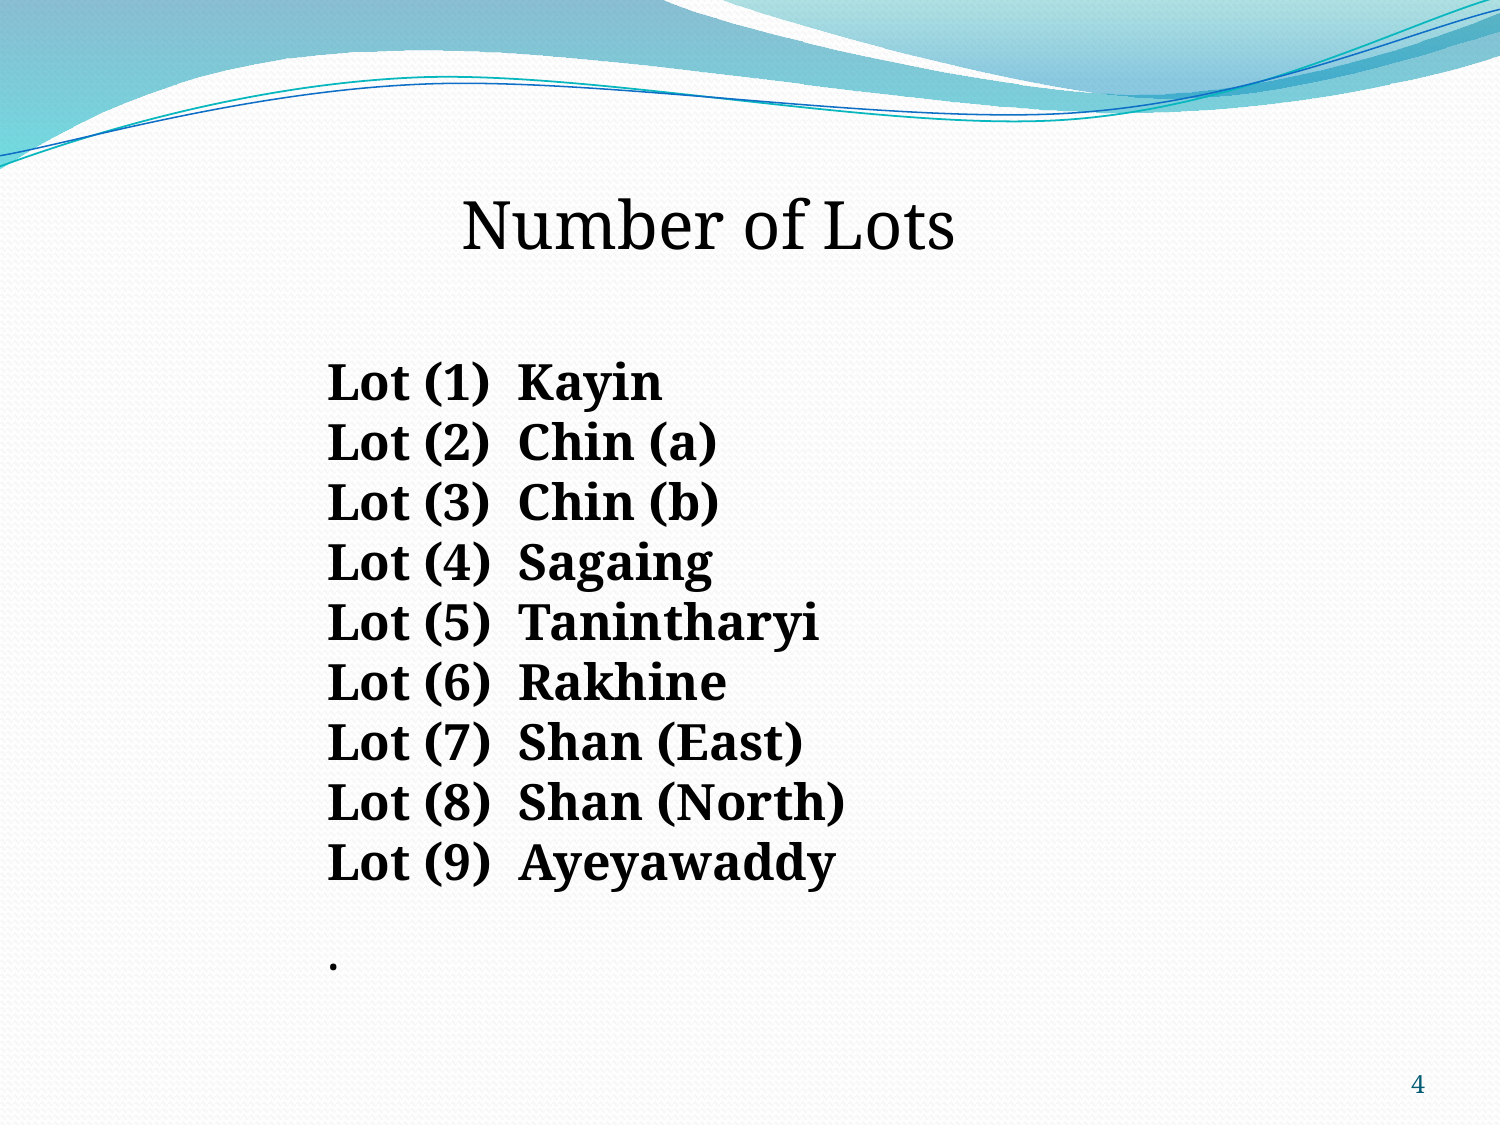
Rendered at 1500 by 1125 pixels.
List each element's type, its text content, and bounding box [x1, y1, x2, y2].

text_box Lot (1) Kayin Lot (2) Chin (a) Lot (3) Chin (b) Lot (4) Sagaing Lot (5) Tanintharyi Lot (6) Rakhine Lot (7) Shan (East) Lot (8) Shan (North) Lot (9) Ayeyawaddy . [312, 247, 1500, 989]
slide_number 4 [1299, 1042, 1425, 1103]
text_box Number of Lots [4, 135, 1454, 367]
